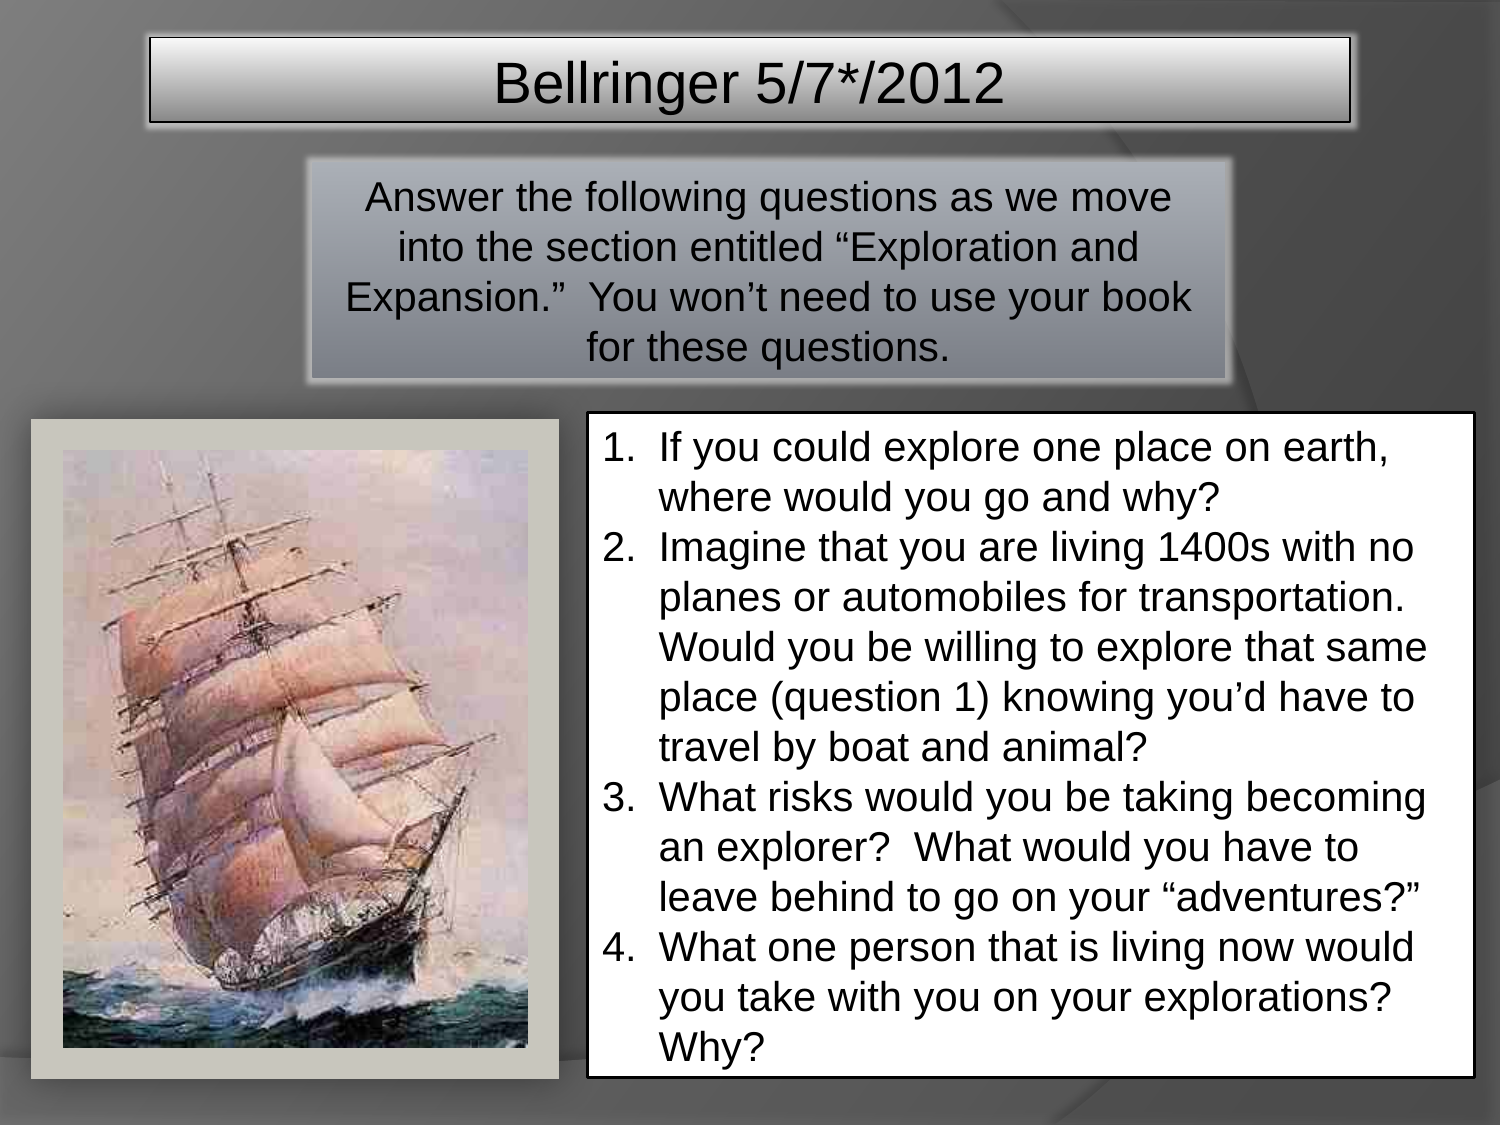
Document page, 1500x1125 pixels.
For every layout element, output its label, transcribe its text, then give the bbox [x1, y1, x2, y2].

text_box If you could explore one place on earth, where would you go and why? Imagine that you are living 1400s with no planes or automobiles for transportation. Would you be willing to explore that same place (question 1) knowing you’d have to travel by boat and animal? What risks would you be taking becoming an explorer? What would you have to leave behind to go on your “adventures?” What one person that is living now would you take with you on your explorations? Why? [586, 411, 1476, 1079]
text_box Bellringer 5/7*/2012 [149, 37, 1351, 123]
picture [62, 449, 529, 1048]
text_box Answer the following questions as we move into the section entitled “Exploration and Expansion.” You won’t need to use your book for these questions. [312, 162, 1225, 378]
